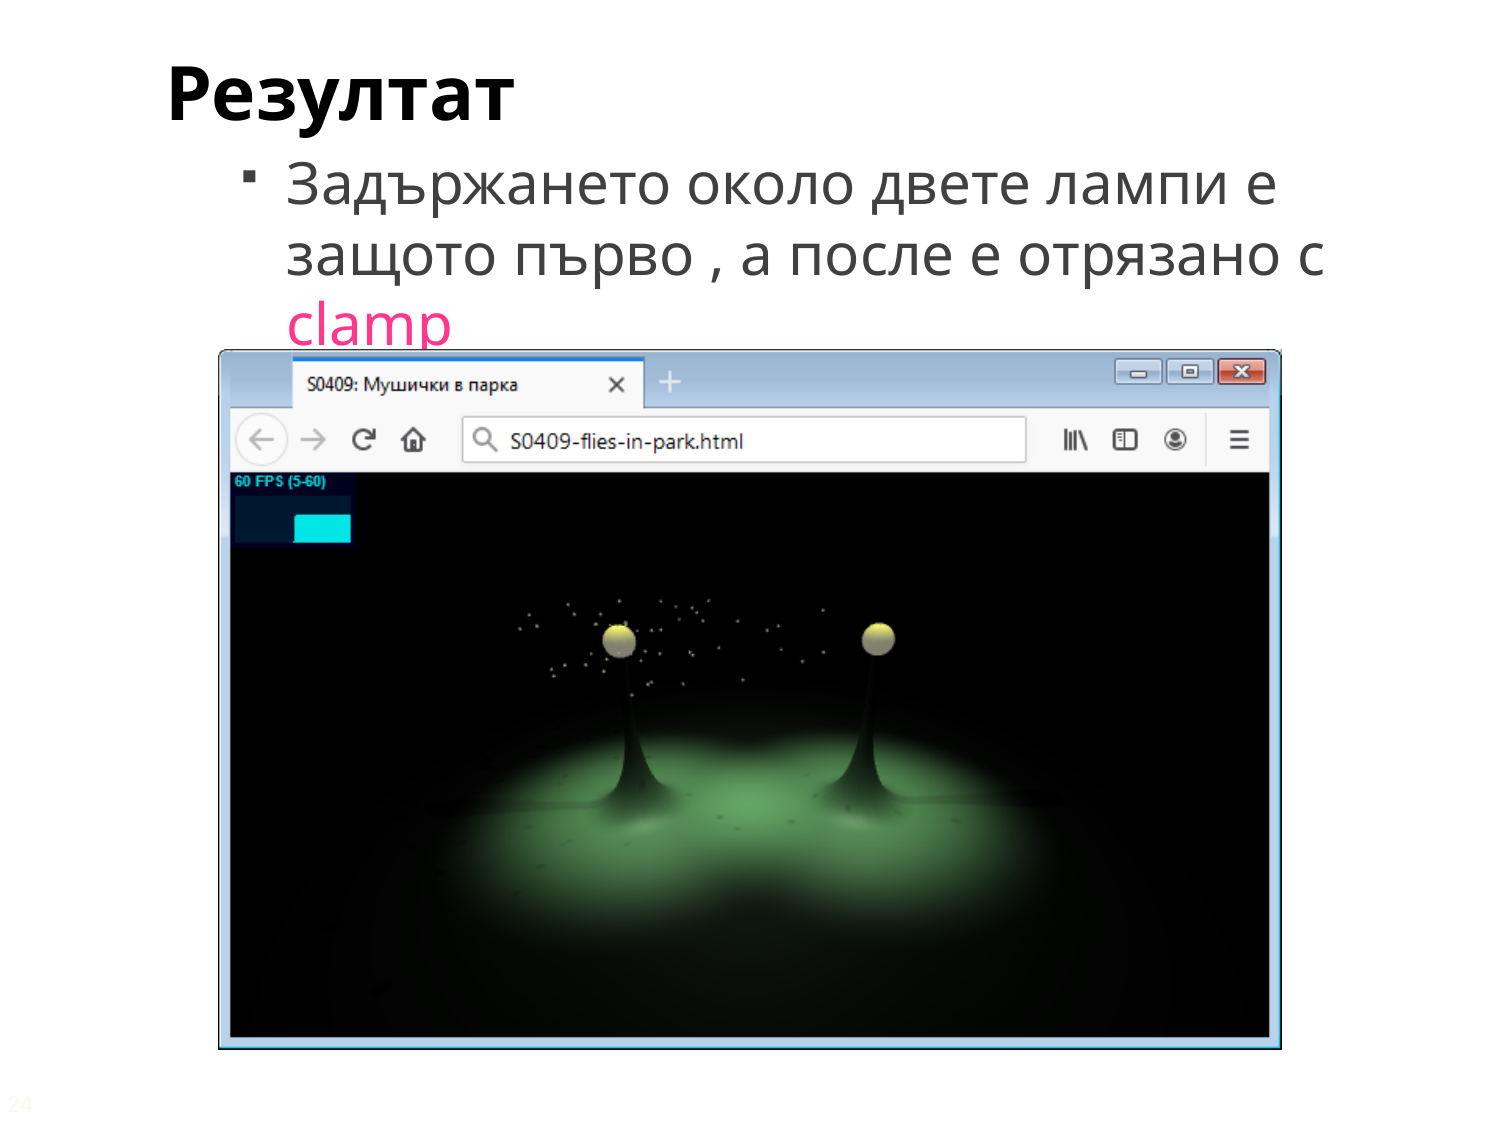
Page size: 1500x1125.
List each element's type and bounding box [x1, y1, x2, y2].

picture [218, 349, 1282, 1051]
